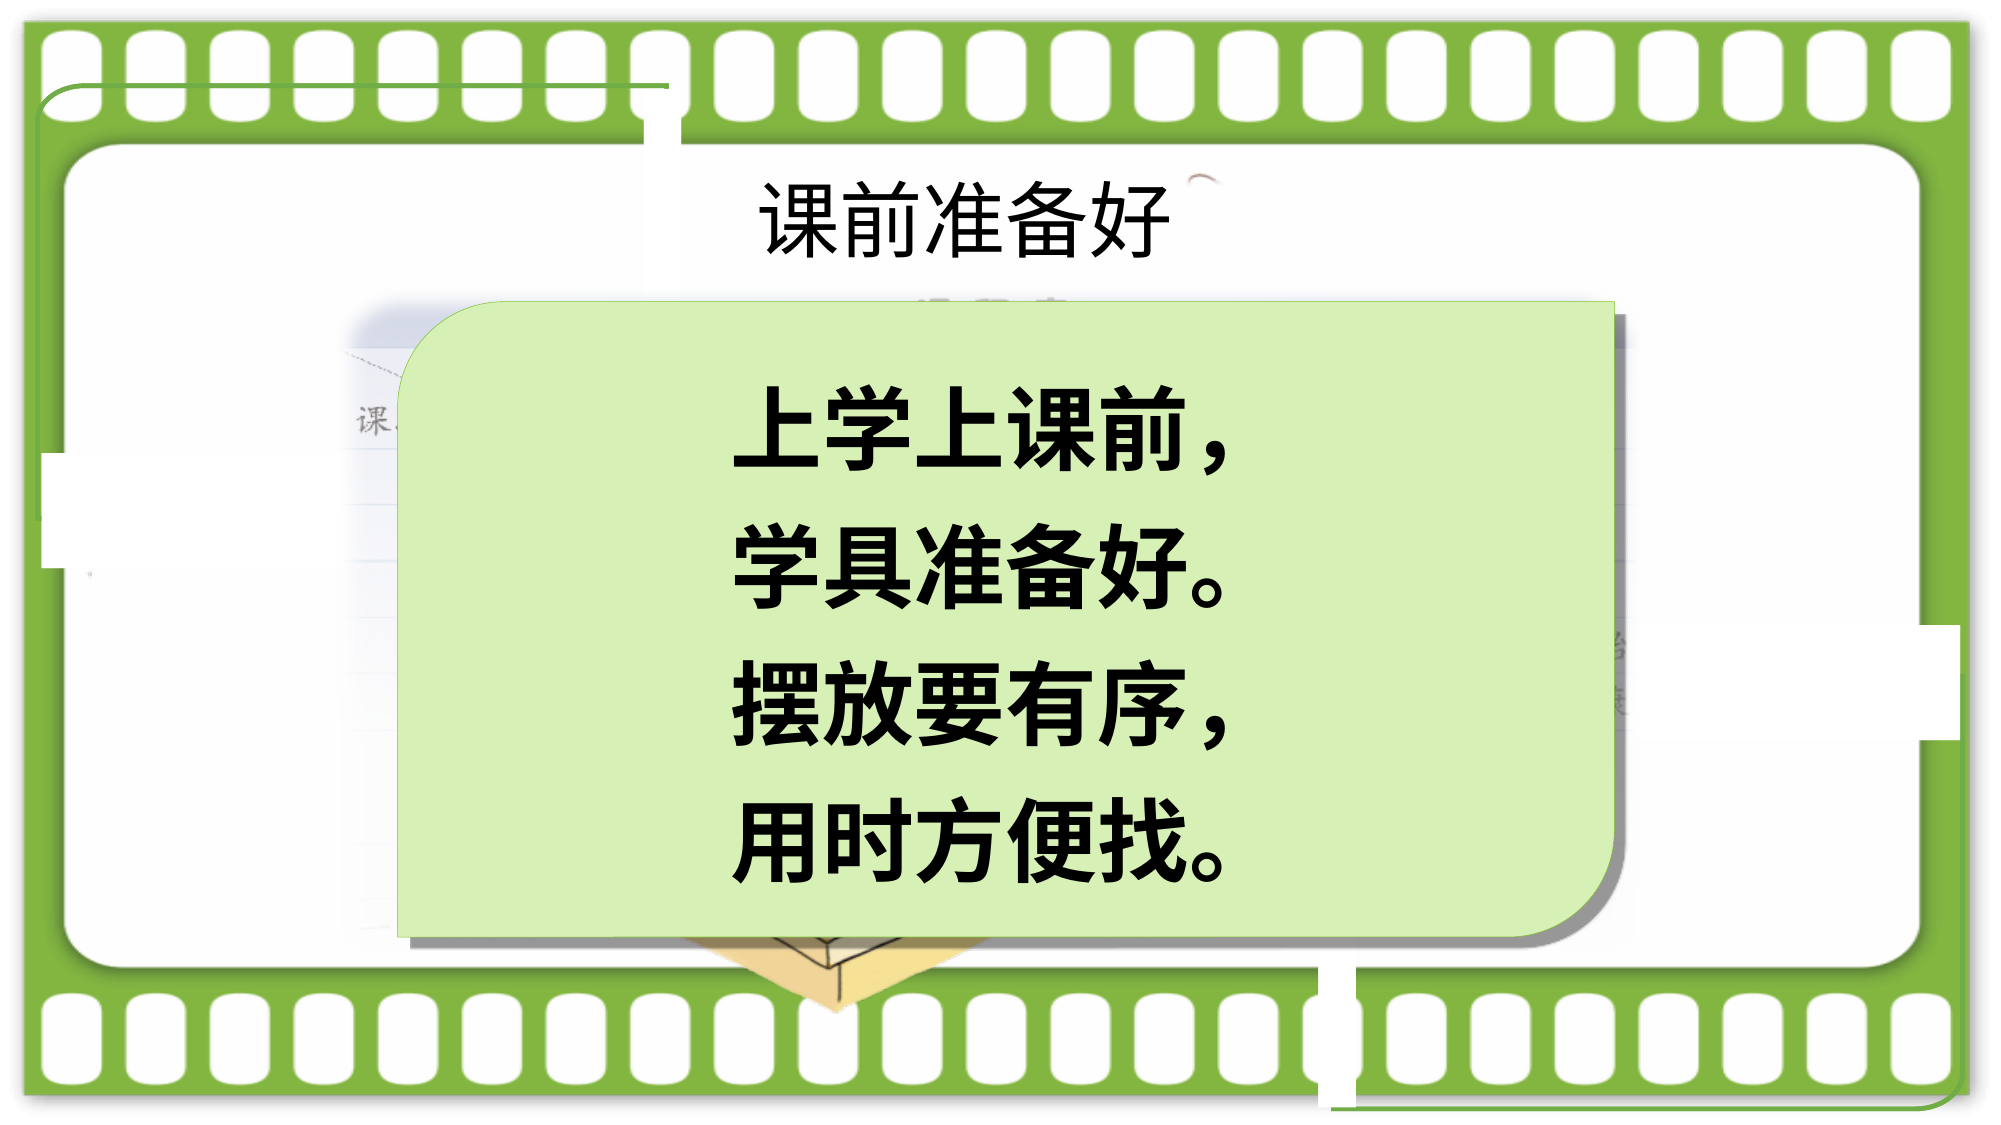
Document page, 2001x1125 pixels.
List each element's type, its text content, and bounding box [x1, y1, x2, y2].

picture [0, 0, 2001, 1125]
text_box 课前准备好 [326, 160, 1603, 276]
